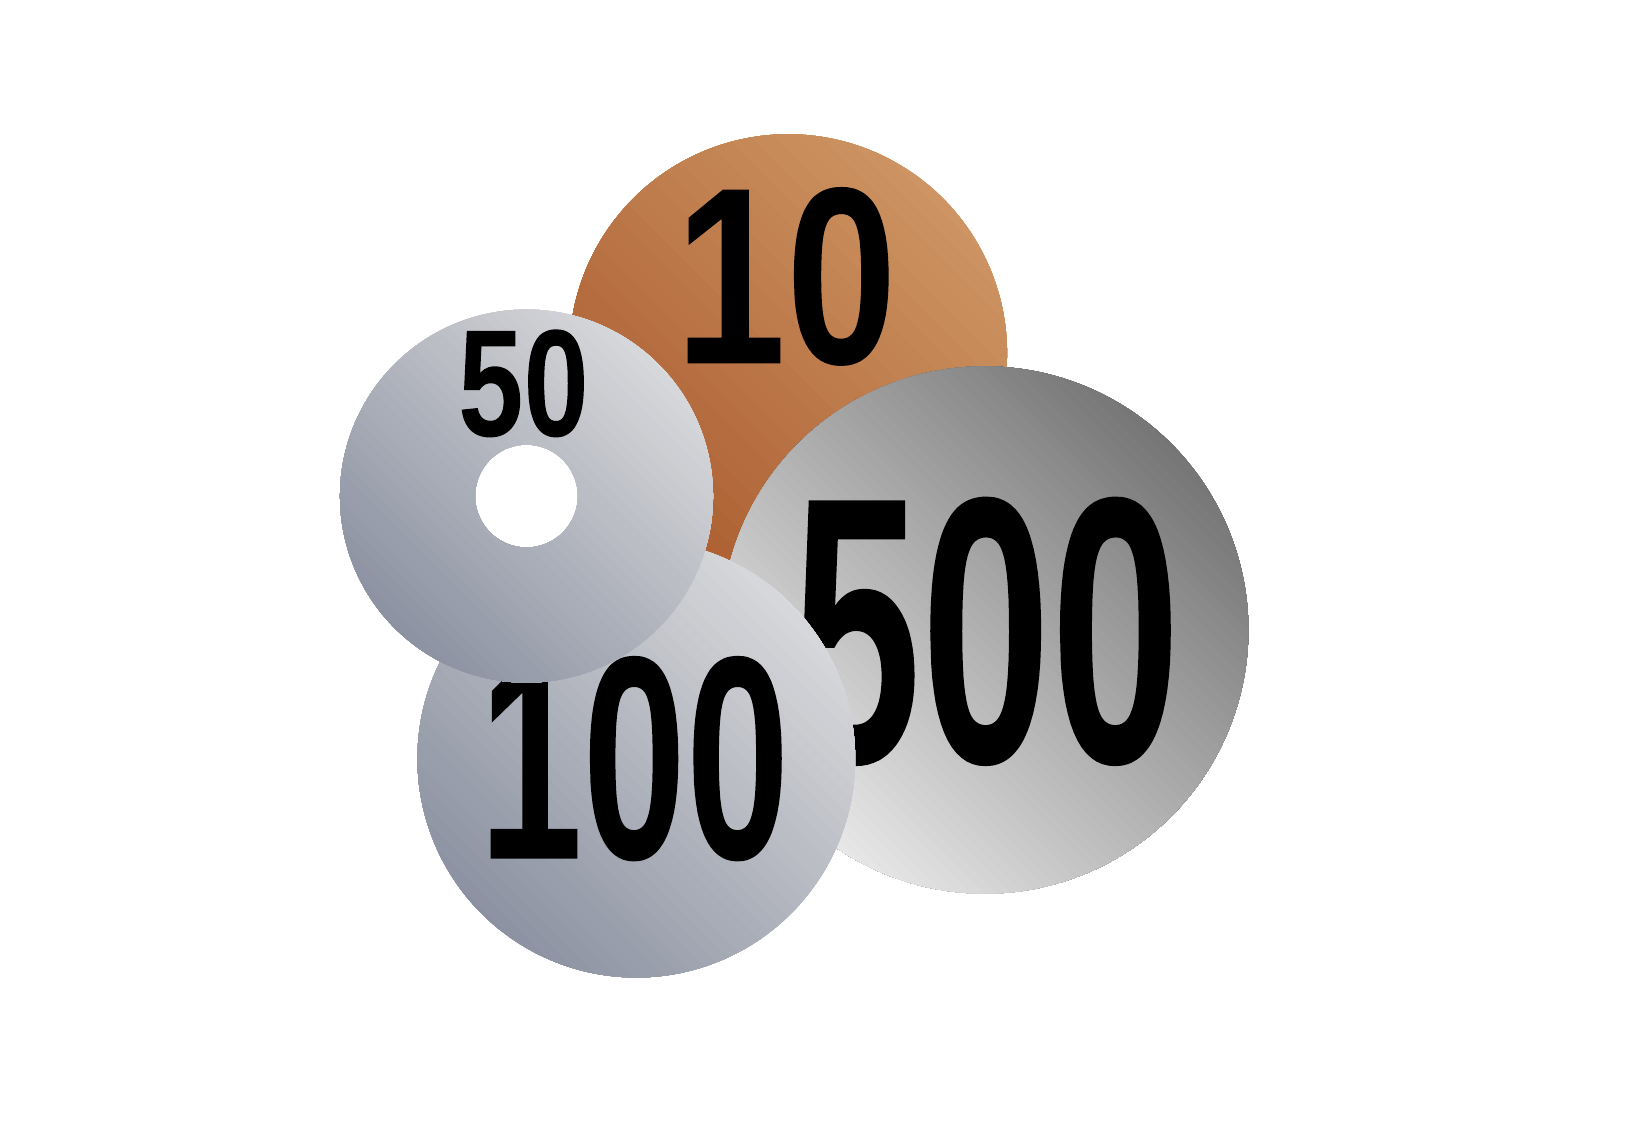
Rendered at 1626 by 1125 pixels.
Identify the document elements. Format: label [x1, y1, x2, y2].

text_box [339, 134, 1249, 978]
